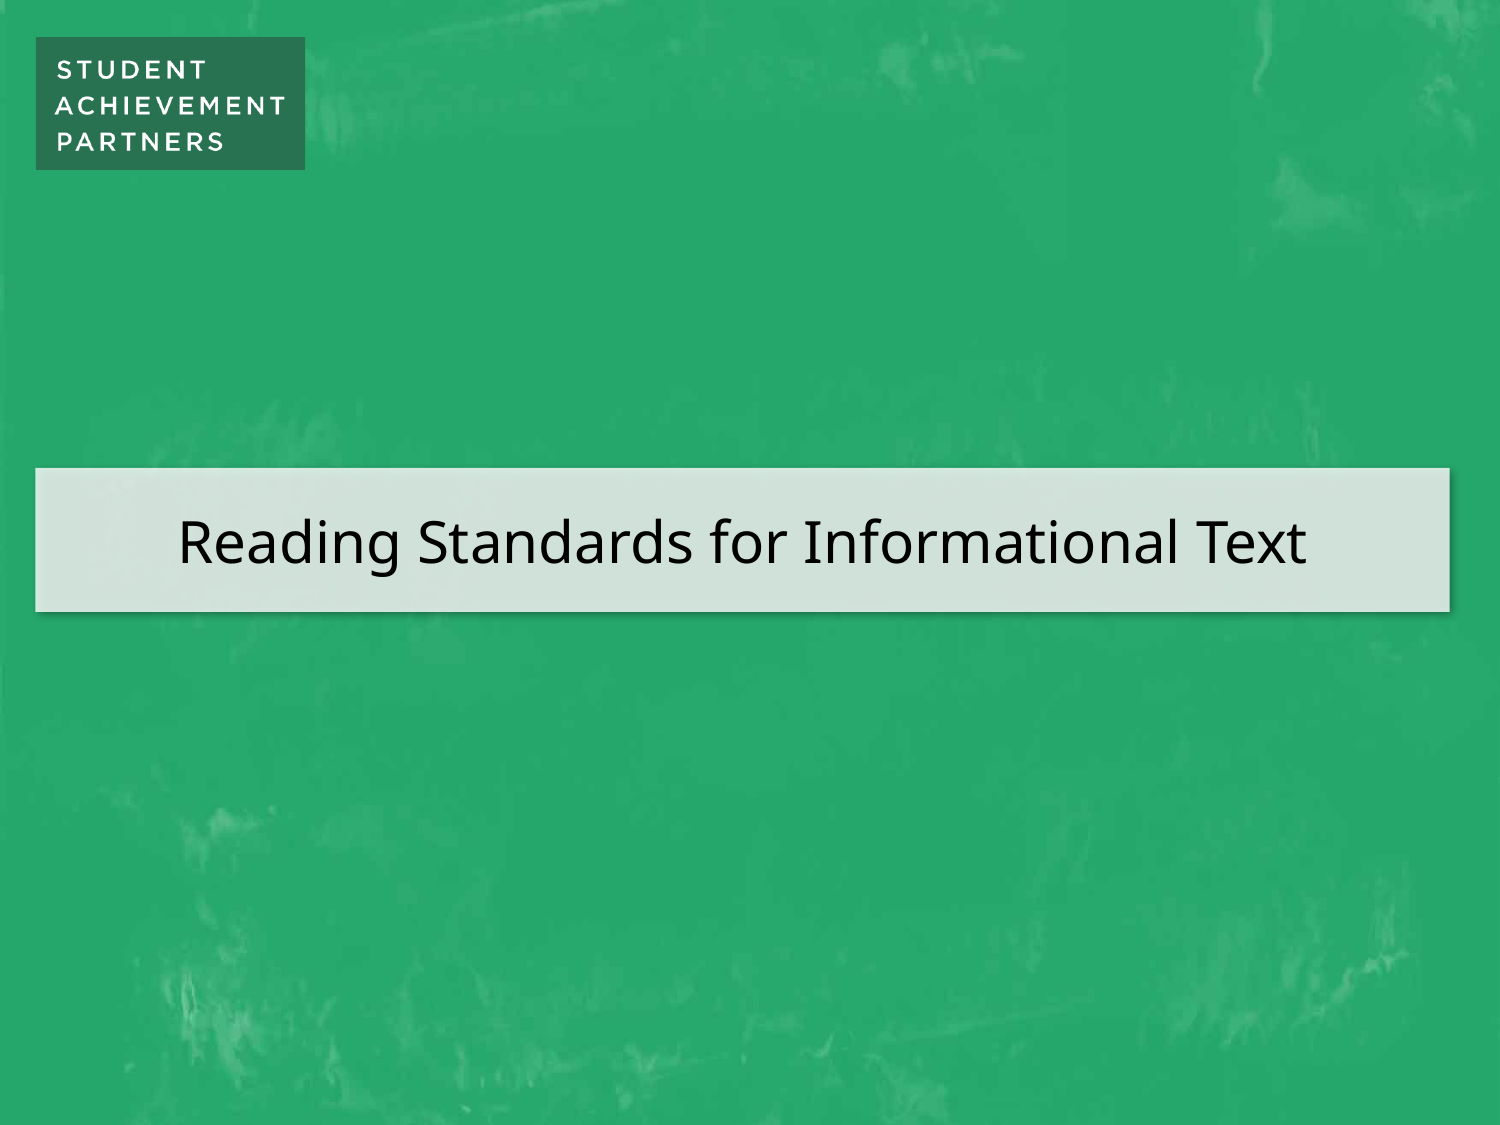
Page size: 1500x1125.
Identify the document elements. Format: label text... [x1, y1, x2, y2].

picture [0, 0, 1500, 1125]
text_box [18, 378, 642, 484]
title Reading Standards for Informational Text [35, 468, 1450, 612]
text_box [18, 484, 642, 802]
